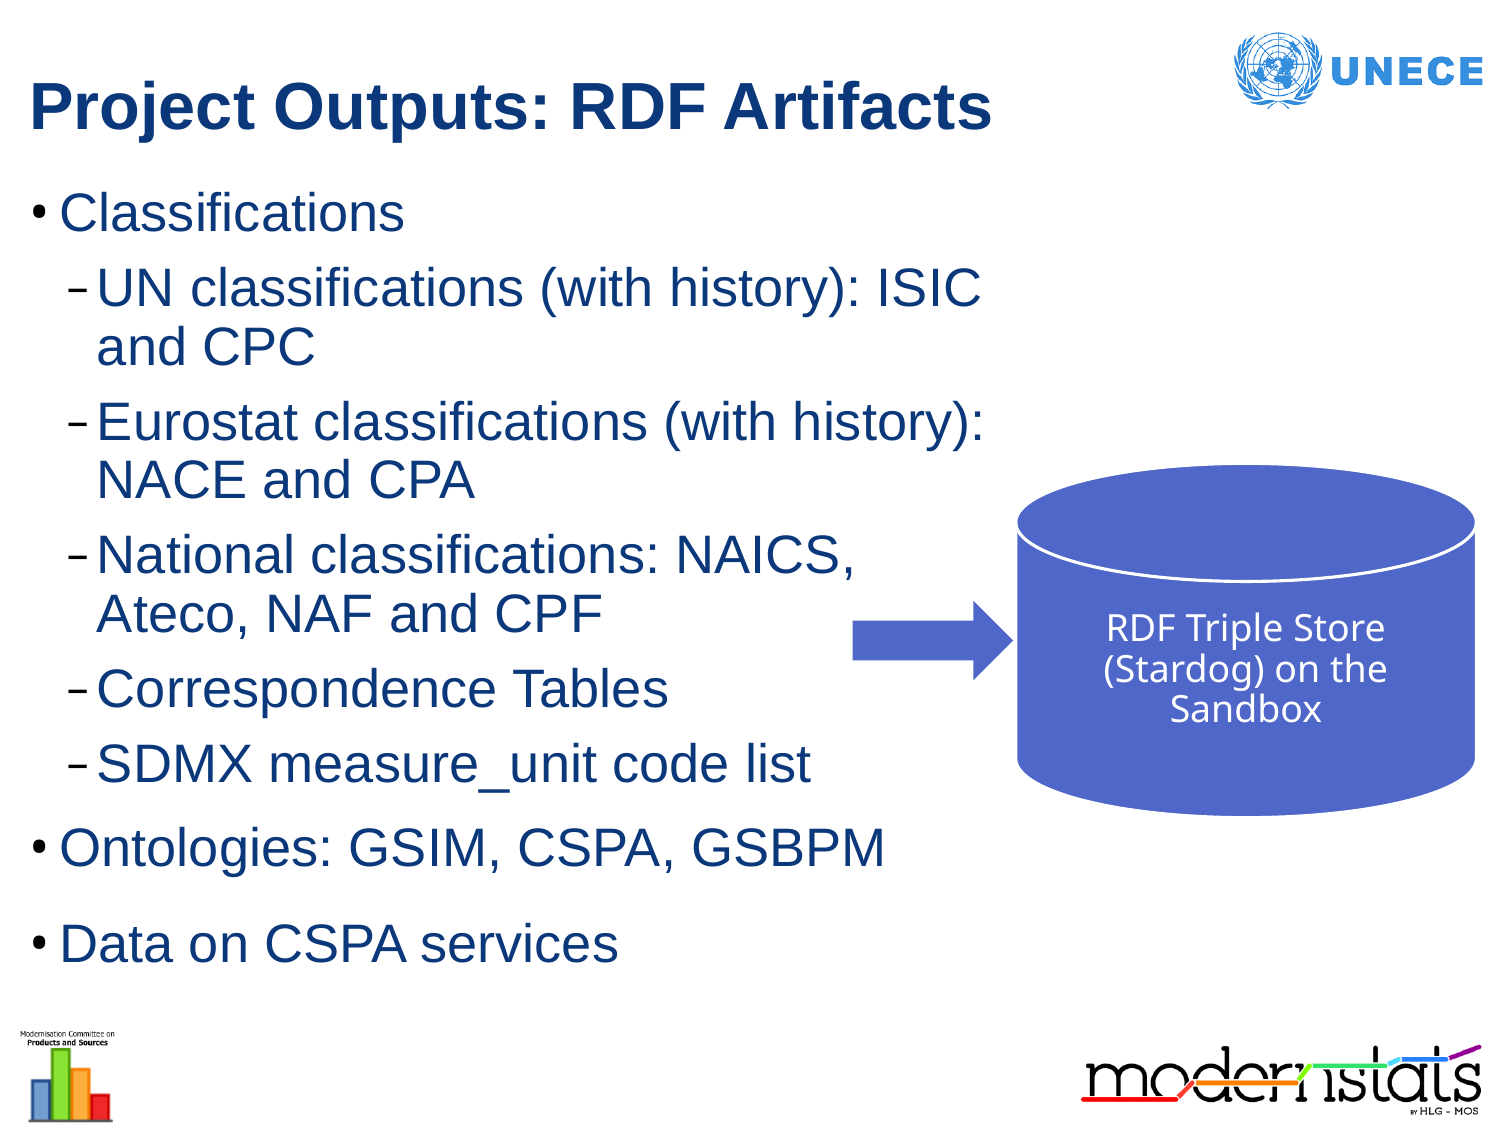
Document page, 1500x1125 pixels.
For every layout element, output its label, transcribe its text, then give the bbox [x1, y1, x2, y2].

text_box [850, 595, 1017, 686]
picture [0, 1025, 134, 1125]
list Classifications UN classifications (with history): ISIC and CPC Eurostat classifications (with history): NACE and CPA National classifications: NAICS, Ateco, NAF and CPF Correspondence Tables SDMX measure_unit code list Ontologies: GSIM, CSPA, GSBPM Data on CSPA services [29, 184, 1010, 1024]
text_box RDF Triple Store (Stardog) on the Sandbox [1013, 461, 1479, 820]
title Project Outputs: RDF Artifacts [29, 19, 1282, 145]
picture [1080, 1039, 1482, 1118]
picture [1282, 32, 1483, 109]
